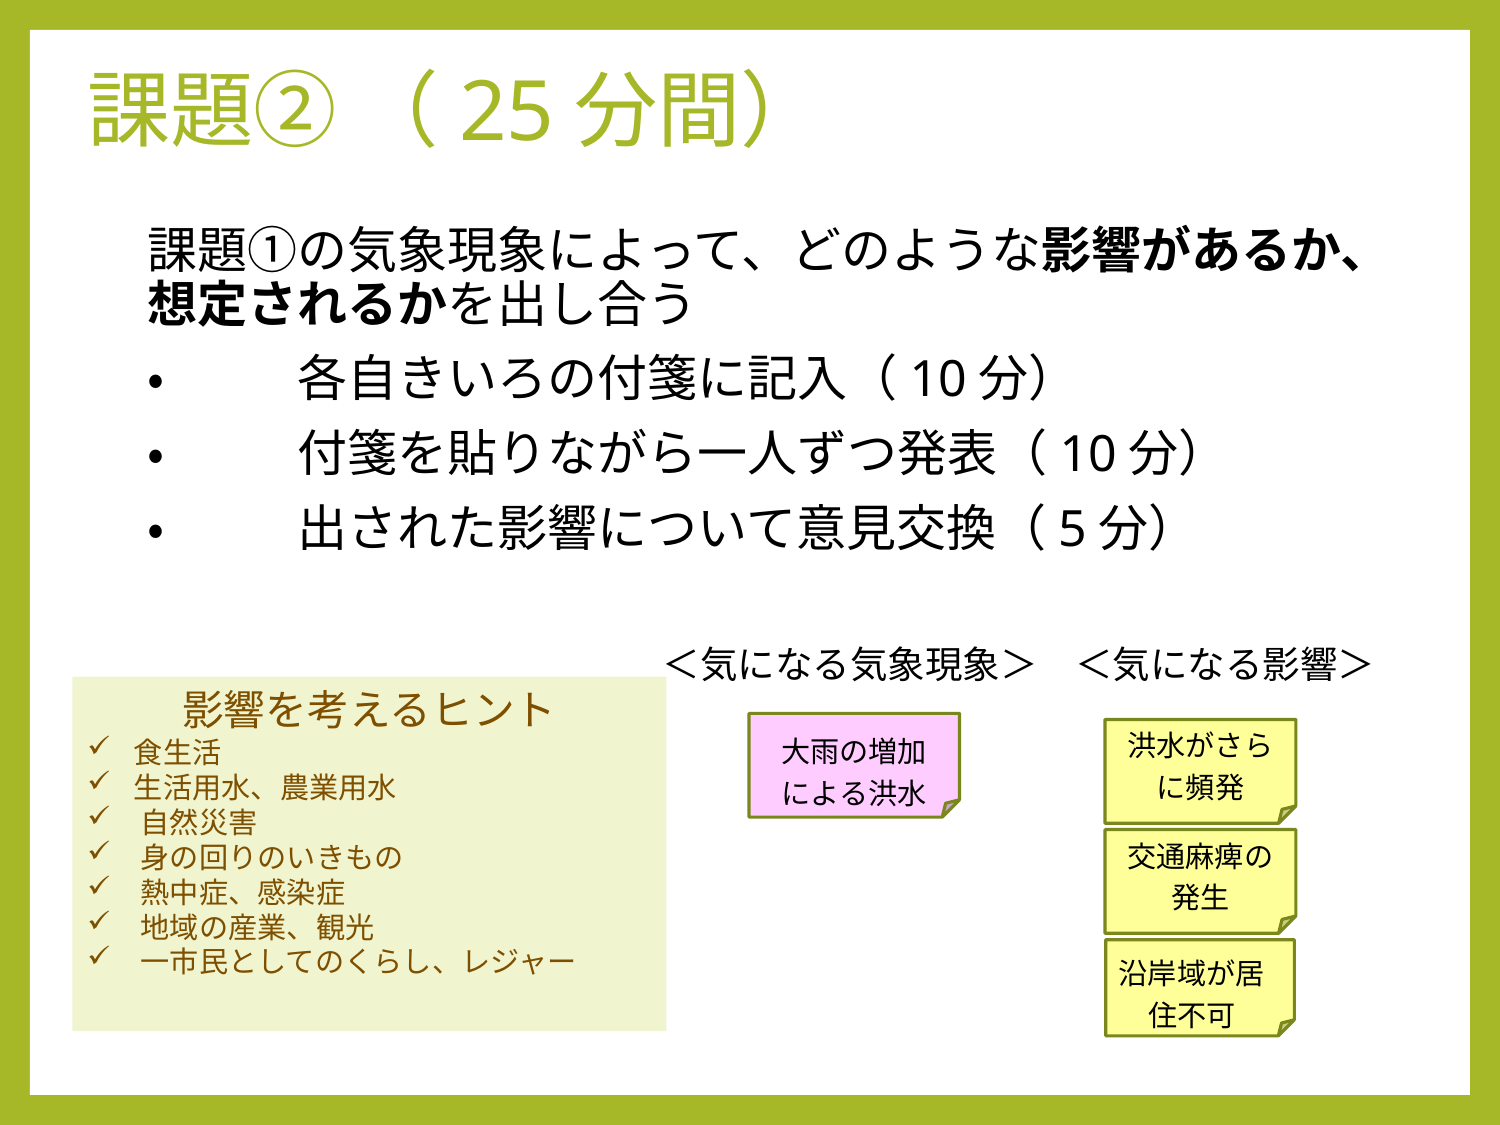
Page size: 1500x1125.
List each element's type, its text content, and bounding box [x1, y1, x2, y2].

text_box 洪水がさらに頻発 [1103, 717, 1298, 825]
text_box 交通麻痺の発生 [1103, 827, 1298, 935]
title 課題② （25分間） [72, 62, 1288, 164]
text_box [748, 713, 960, 818]
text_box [1100, 939, 1295, 1037]
text_box 影響を考えるヒント 食生活 生活用水、農業用水 自然災害 身の回りのいきもの 熱中症、感染症 地域の産業、観光 一市民としてのくらし、レジャー [72, 676, 667, 1032]
list 課題①の気象現象によって、どのような影響があるか、想定されるかを出し合う ・ 各自きいろの付箋に記入（10分） ・ 付箋を貼りながら一人ずつ発表（10分） ・ 出された影響について意見交換（5分） [132, 217, 1385, 610]
text_box ＜気になる気象現象＞ ＜気になる影響＞ [648, 634, 1470, 694]
